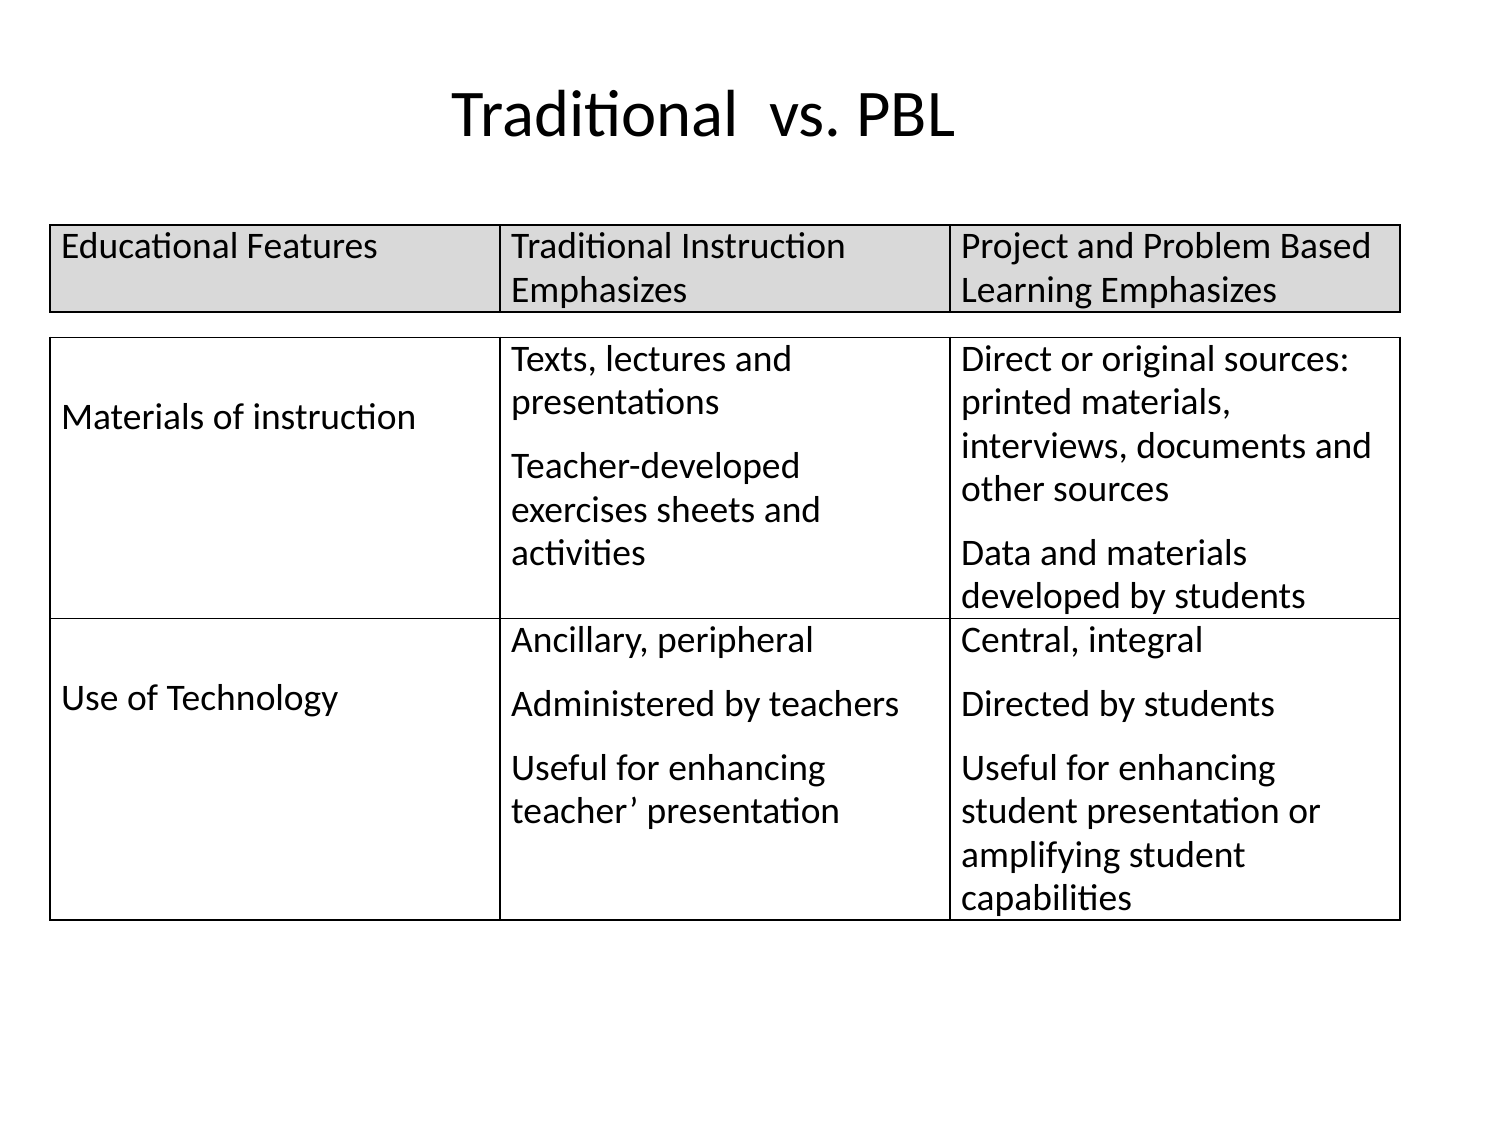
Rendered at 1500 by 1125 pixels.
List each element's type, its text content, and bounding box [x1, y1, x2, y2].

table_header Project and Problem Based Learning Emphasizes [951, 226, 1399, 311]
table_header Direct or original sources: printed materials, interviews, documents and other sources Data and materials developed by students [951, 338, 1399, 618]
table_cell Central, integral Directed by students Useful for enhancing student presentation or amplifying student capabilities [951, 619, 1399, 919]
table_header Traditional Instruction Emphasizes [501, 226, 949, 311]
text_box Traditional vs. PBL [212, 62, 1225, 158]
table_header Texts, lectures and presentations Teacher-developed exercises sheets and activities [501, 338, 949, 618]
table_header Educational Features [51, 226, 499, 311]
table_cell Ancillary, peripheral Administered by teachers Useful for enhancing teacher’ presentation [501, 619, 949, 919]
table_header Materials of instruction [51, 338, 499, 618]
table_cell Use of Technology [51, 619, 499, 919]
